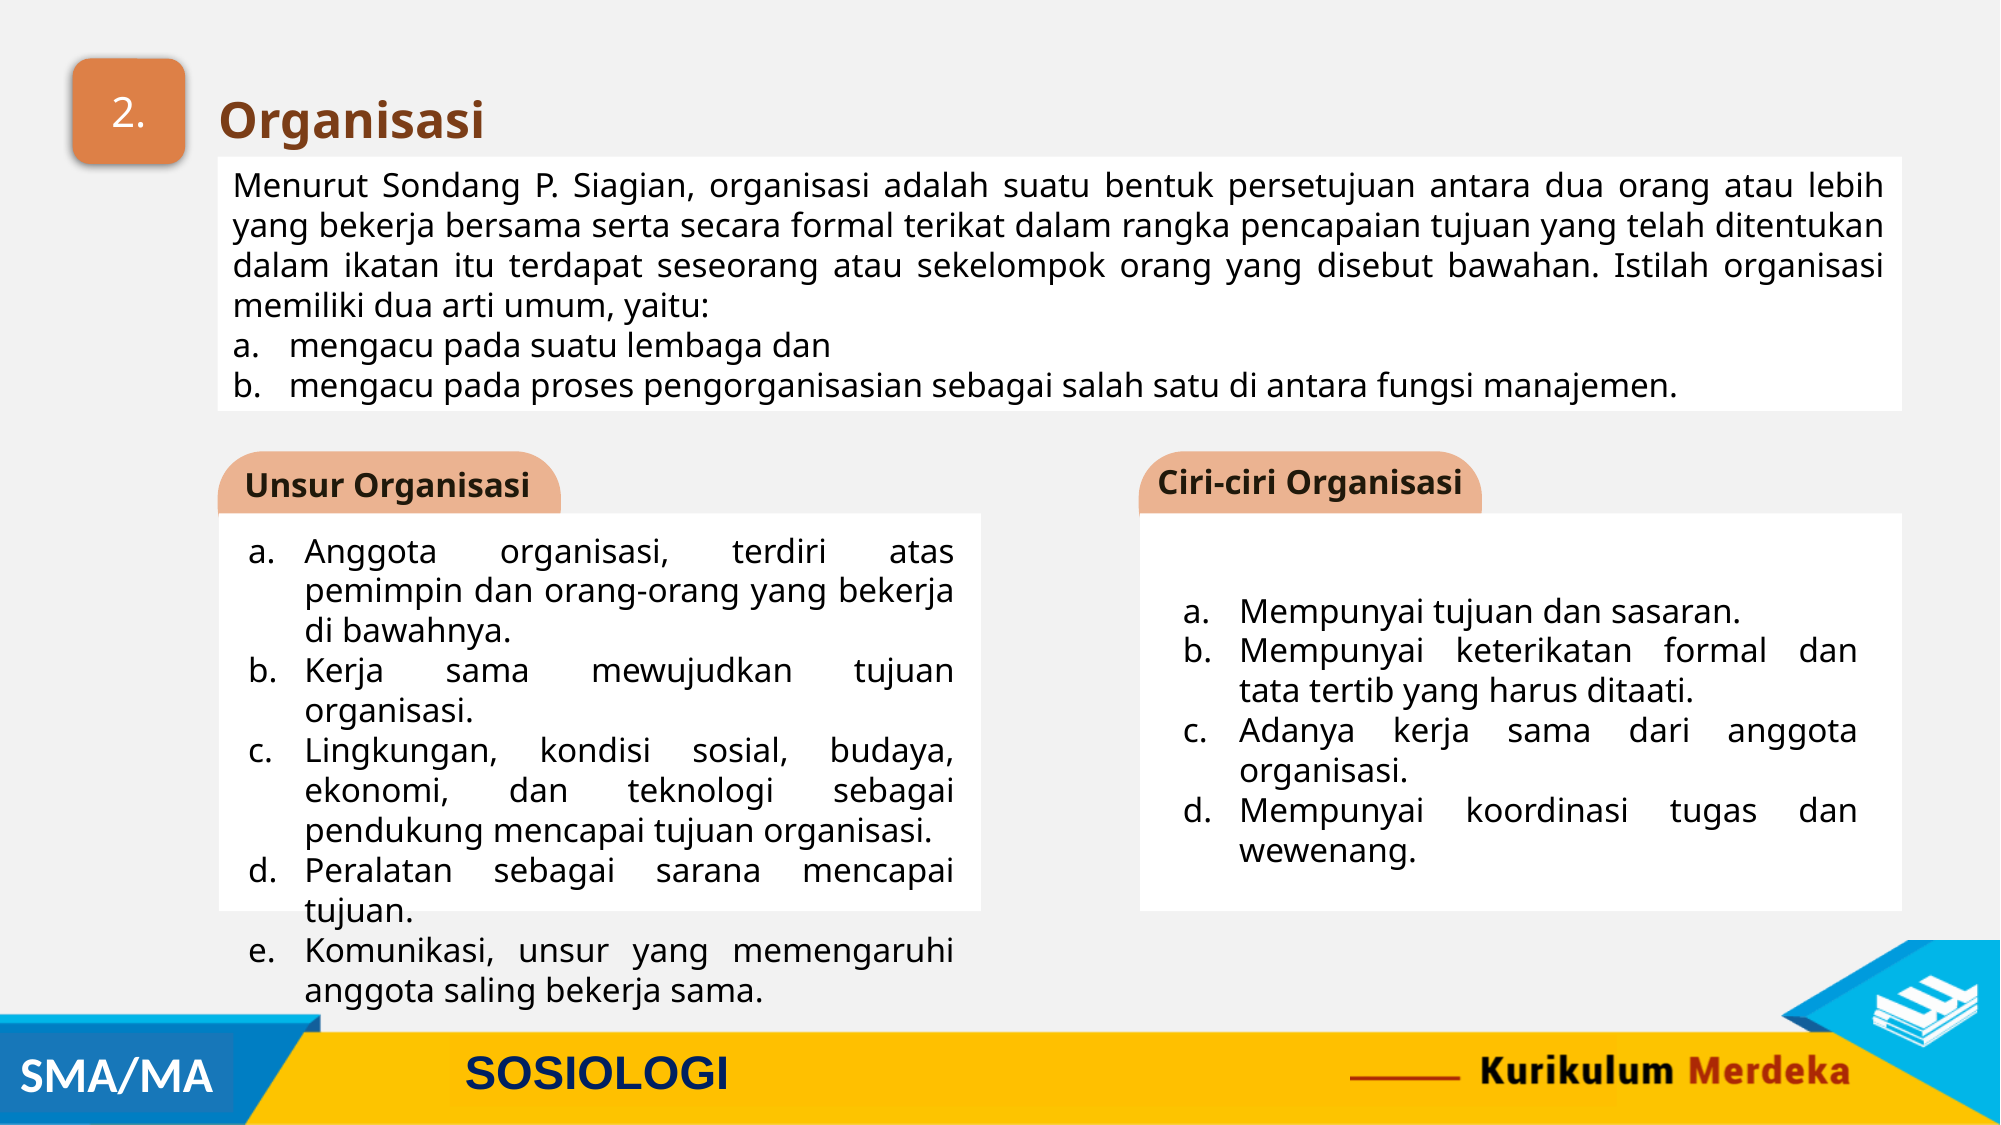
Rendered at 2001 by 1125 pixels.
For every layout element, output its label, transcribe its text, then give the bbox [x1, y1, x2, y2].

text_box 2. [72, 58, 186, 164]
text_box Unsur Organisasi [206, 456, 569, 512]
text_box Anggota organisasi, terdiri atas pemimpin dan orang-orang yang bekerja di bawahnya. Kerja sama mewujudkan tujuan organisasi. Lingkungan, kondisi sosial, budaya, ekonomi, dan teknologi sebagai pendukung mencapai tujuan organisasi. Peralatan sebagai sarana mencapai tujuan. Komunikasi, unsur yang memengaruhi anggota saling bekerja sama. [233, 522, 971, 940]
text_box [1139, 512, 1903, 912]
text_box Menurut Sondang P. Siagian, organisasi adalah suatu bentuk persetujuan antara dua orang atau lebih yang bekerja bersama serta secara formal terikat dalam rangka pencapaian tujuan yang telah ditentukan dalam ikatan itu terdapat seseorang atau sekelompok orang yang disebut bawahan. Istilah organisasi memiliki dua arti umum, yaitu: mengacu pada suatu lembaga dan mengacu pada proses pengorganisasian sebagai salah satu di antara fungsi manajemen. [217, 156, 1902, 411]
text_box [218, 512, 982, 912]
text_box Ciri-ciri Organisasi [1129, 453, 1492, 509]
text_box Organisasi [203, 80, 971, 156]
text_box [241, 450, 538, 456]
text_box [1137, 509, 1483, 518]
text_box Mempunyai tujuan dan sasaran. Mempunyai keterikatan formal dan tata tertib yang harus ditaati. Adanya kerja sama dari anggota organisasi. Mempunyai koordinasi tugas dan wewenang. [1168, 582, 1874, 877]
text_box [0, 940, 2000, 1125]
